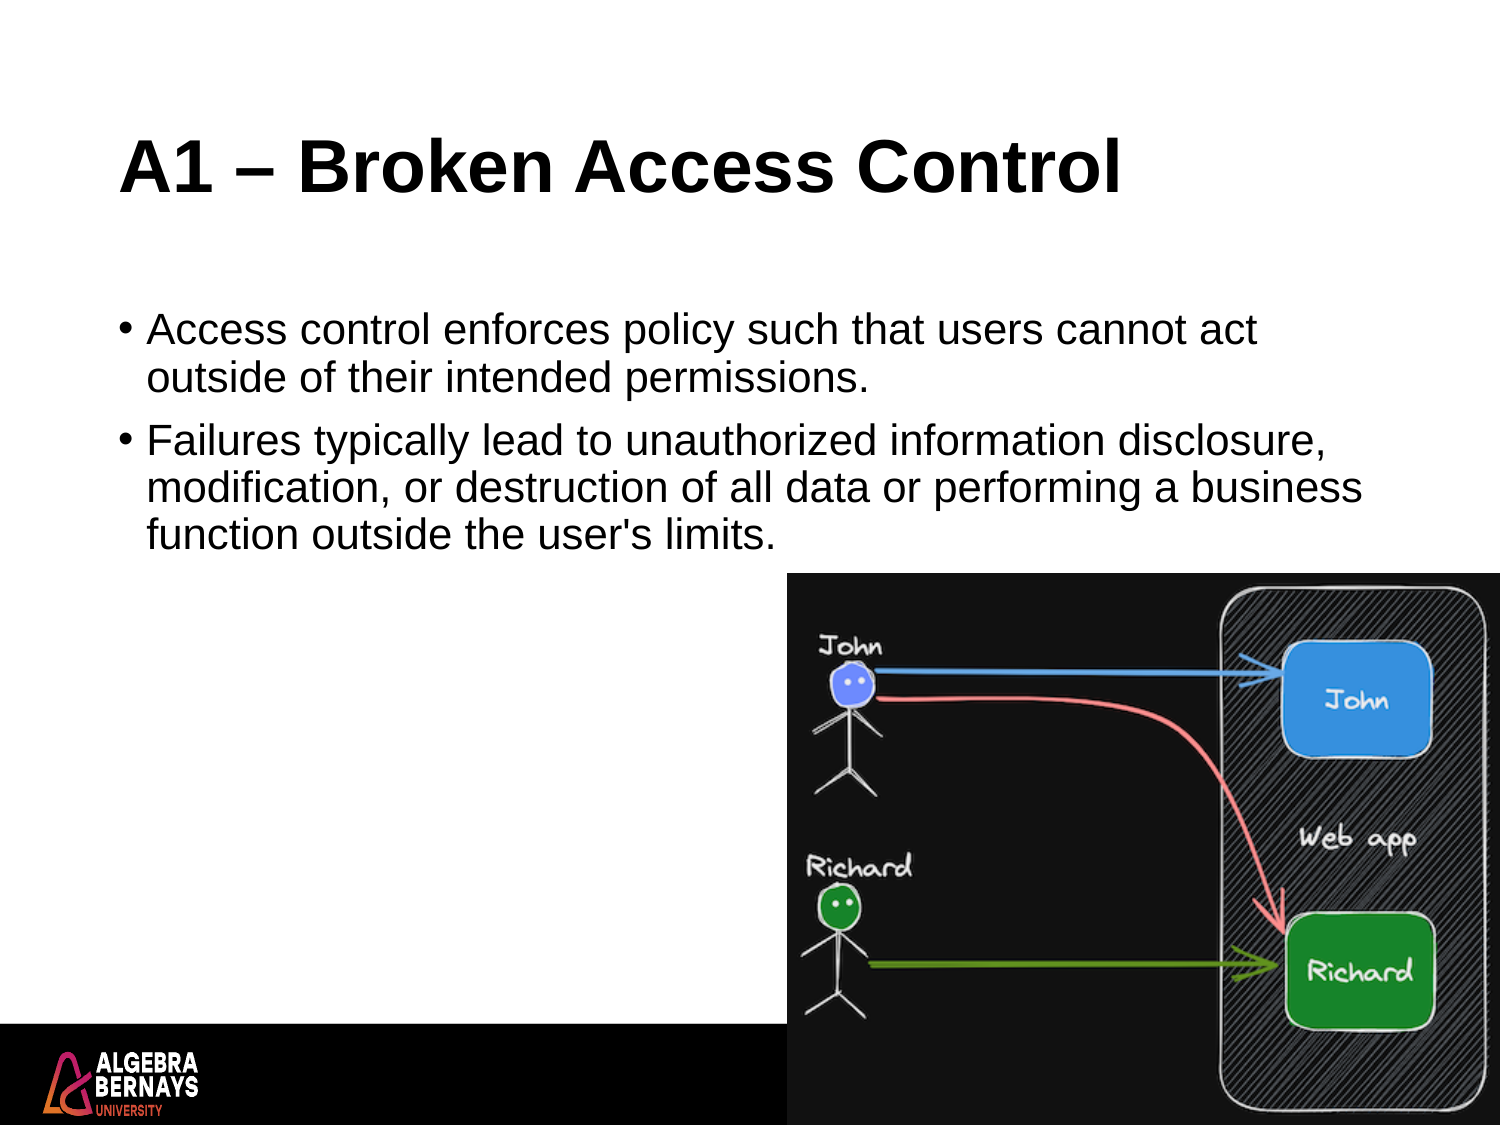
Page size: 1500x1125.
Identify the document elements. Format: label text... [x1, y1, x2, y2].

list Access control enforces policy such that users cannot act outside of their intended permissions. Failures typically lead to unauthorized information disclosure, modification, or destruction of all data or performing a business function outside the user's limits. [103, 299, 1397, 1014]
picture [0, 573, 1500, 1125]
title A1 – Broken Access Control [103, 59, 1397, 278]
